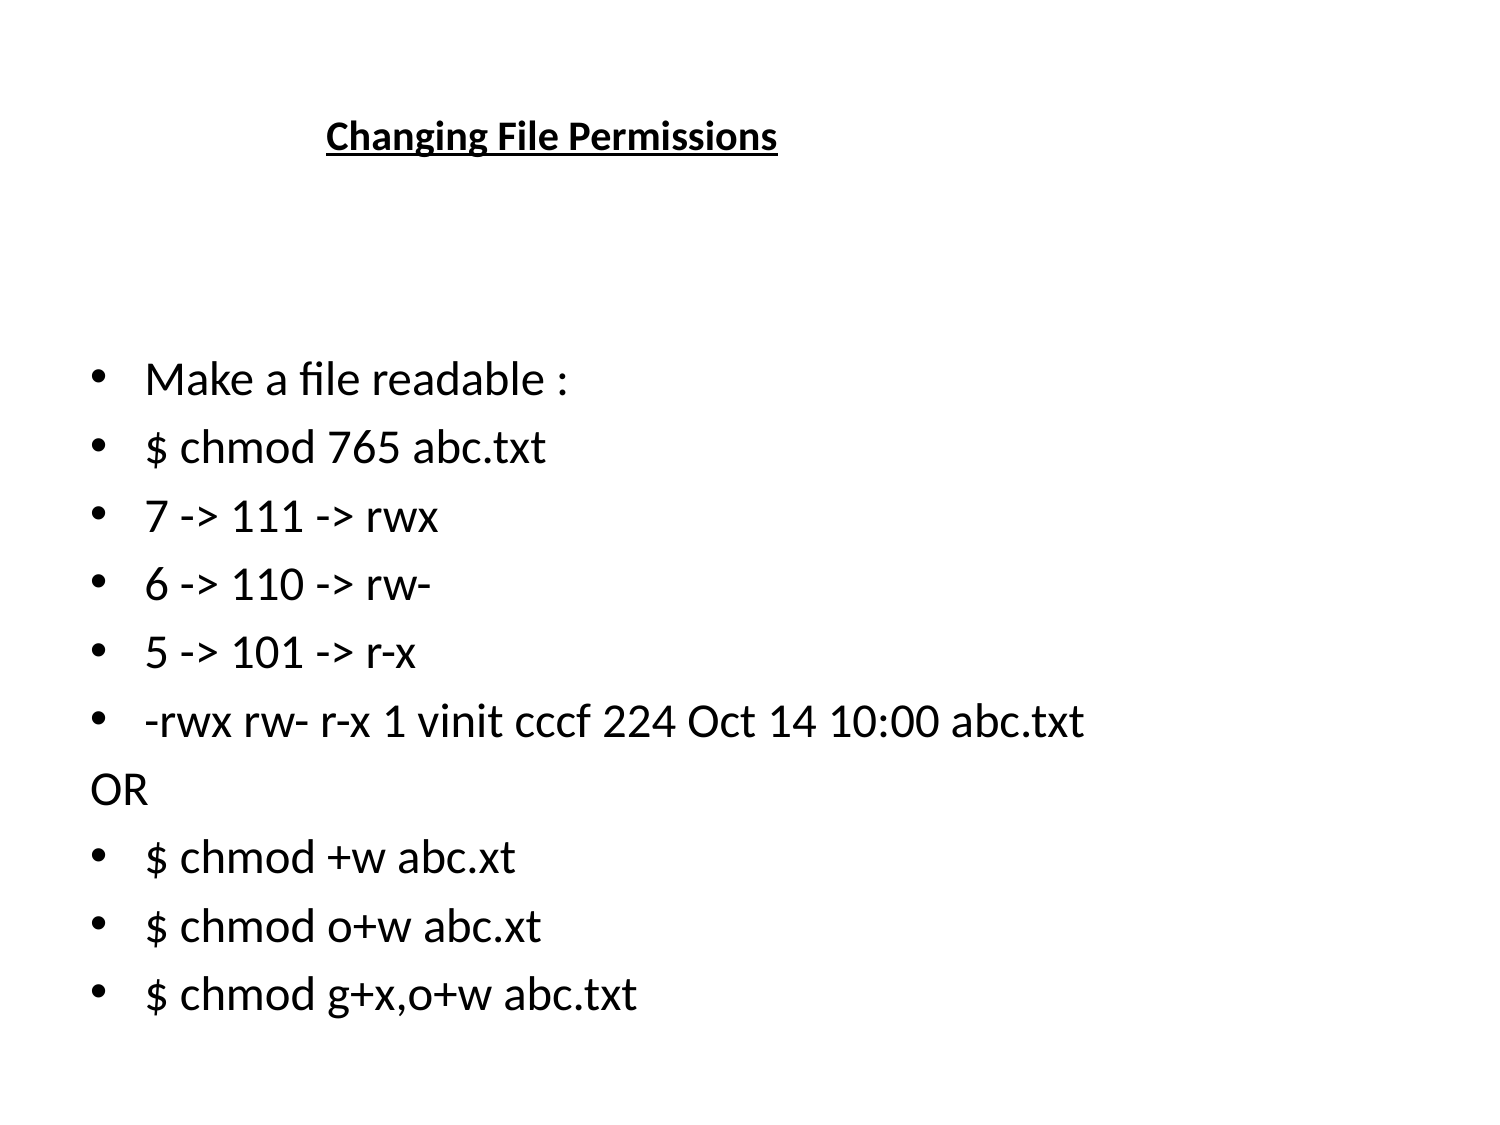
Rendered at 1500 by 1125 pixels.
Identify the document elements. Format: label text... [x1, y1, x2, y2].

list Make a file readable : $ chmod 765 abc.txt 7 -> 111 -> rwx 6 -> 110 -> rw- 5 -> 101 -> r-x -rwx rw- r-x 1 vinit cccf 224 Oct 14 10:00 abc.txt OR $ chmod +w abc.xt $ chmod o+w abc.xt $ chmod g+x,o+w abc.txt [75, 249, 1388, 1038]
title Changing File Permissions [50, 50, 1063, 167]
